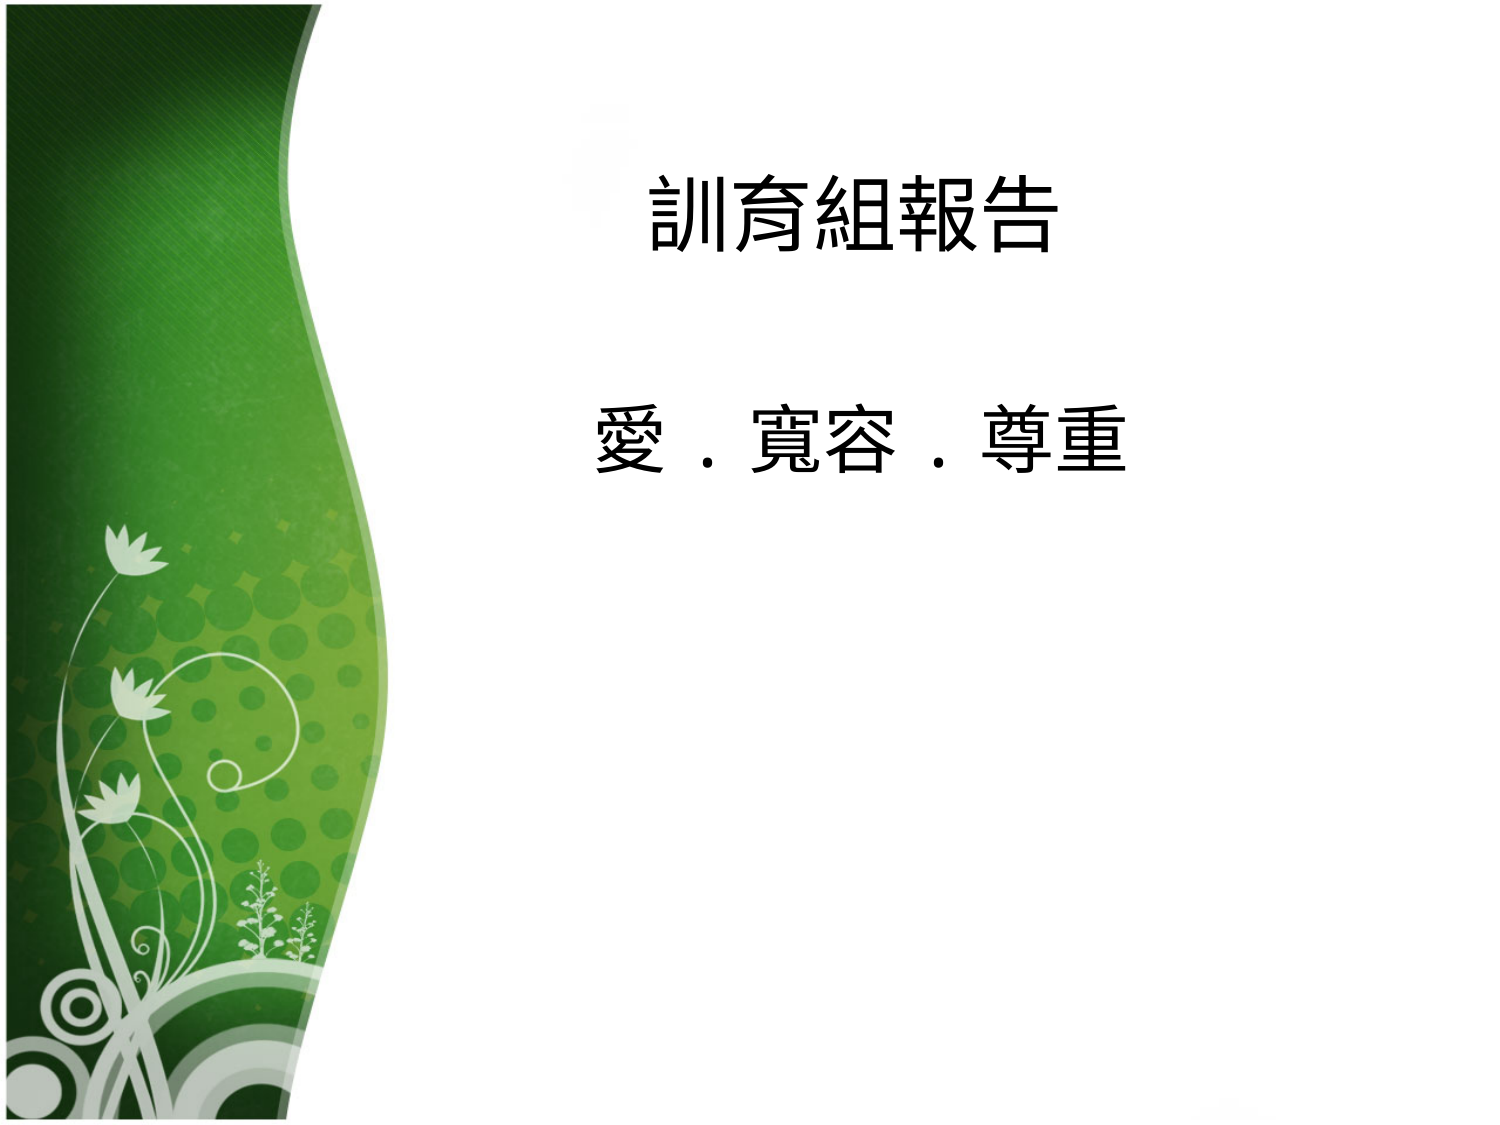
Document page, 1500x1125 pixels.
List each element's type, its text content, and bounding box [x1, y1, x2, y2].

picture [0, 0, 1500, 1125]
text_box 愛.寬容.尊重 [407, 385, 1217, 670]
text_box 訓育組報告 [631, 154, 1412, 269]
